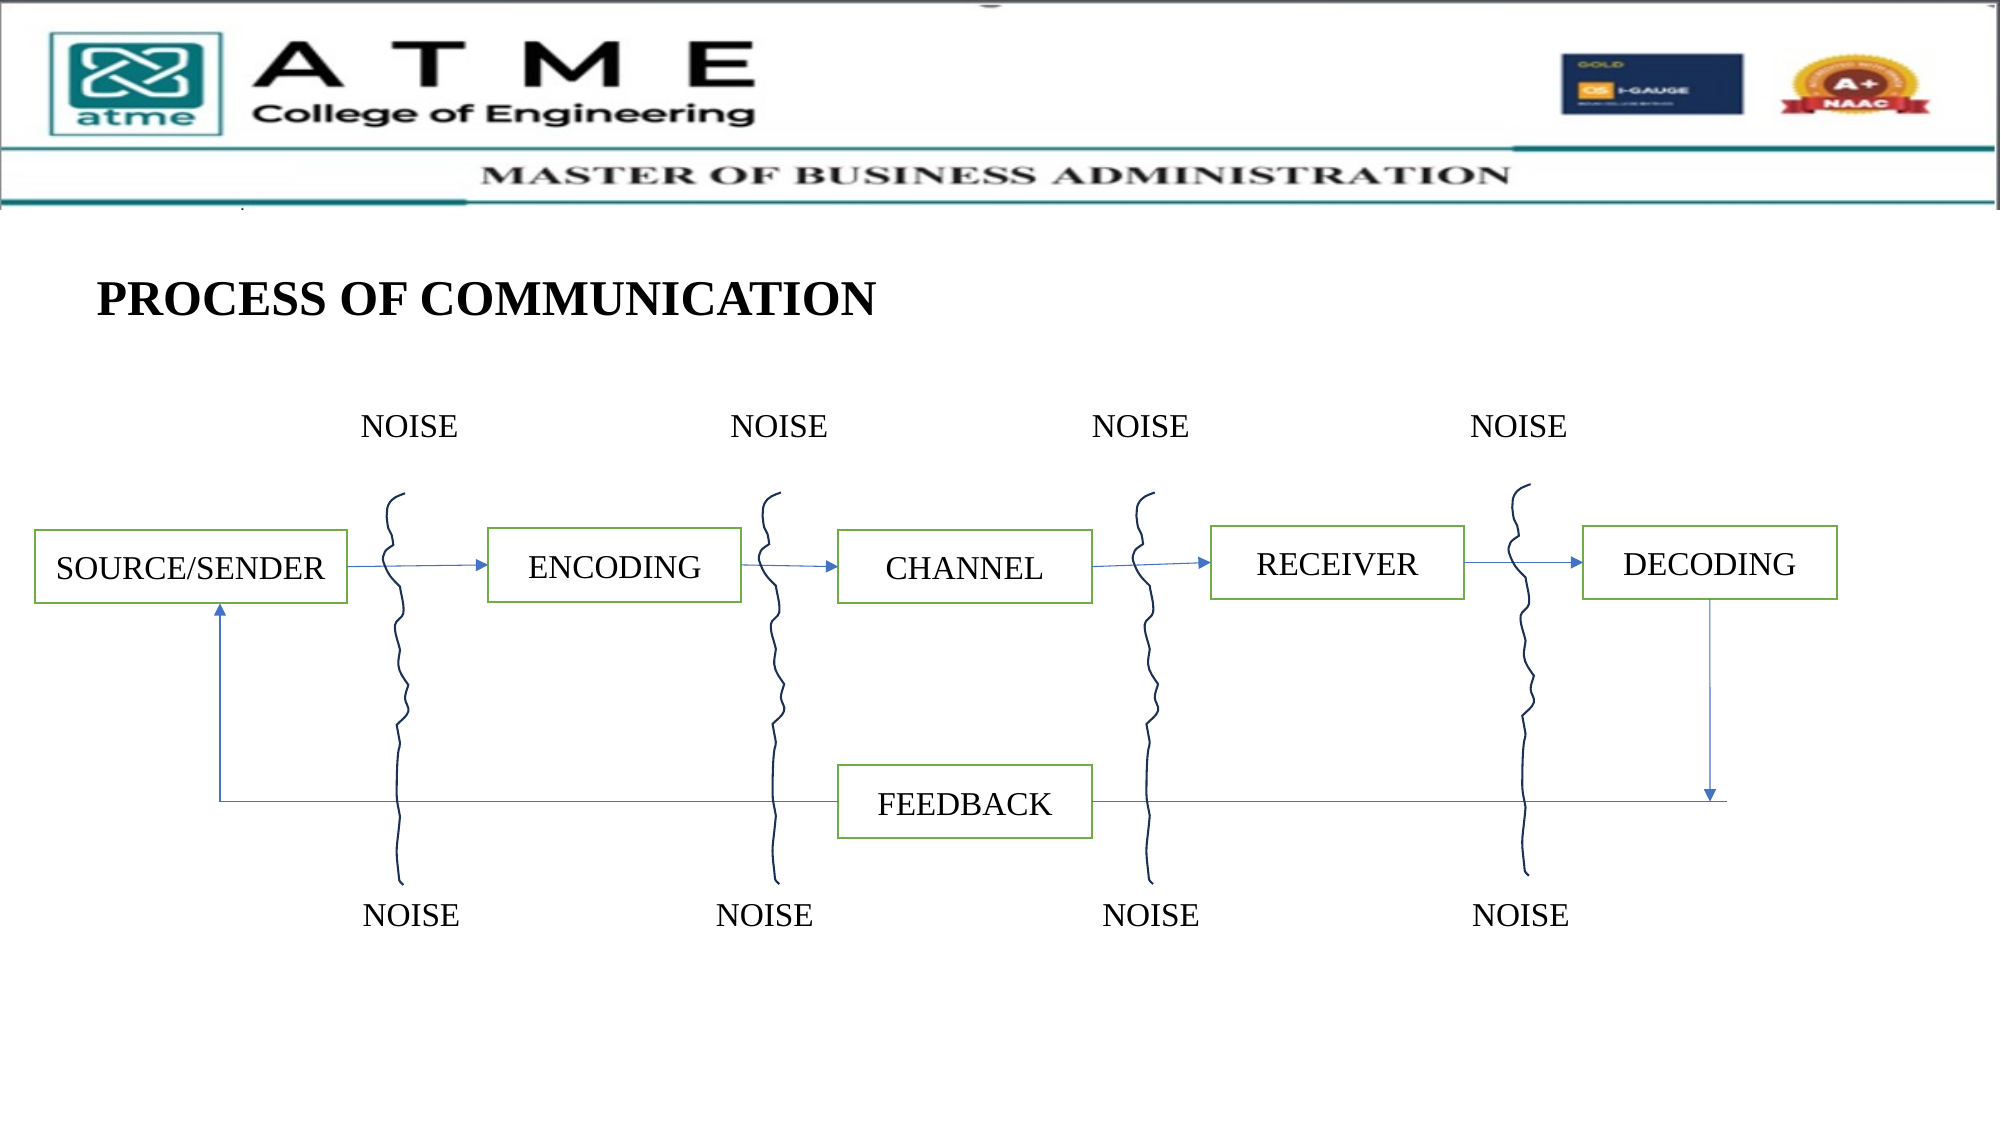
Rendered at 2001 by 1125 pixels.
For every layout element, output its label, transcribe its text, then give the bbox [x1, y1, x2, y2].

text_box ENCODING [487, 527, 742, 603]
text_box [381, 492, 406, 564]
text_box FEEDBACK [837, 764, 1093, 839]
text_box DECODING [1582, 525, 1838, 600]
text_box [1131, 491, 1156, 562]
text_box [760, 567, 786, 801]
list PROCESS OF COMMUNICATION NOISE NOISE NOISE NOISE NOISE NOISE NOISE NOISE [81, 264, 1925, 1074]
text_box [757, 491, 782, 564]
text_box [771, 802, 780, 885]
picture [0, 0, 2000, 210]
text_box [1521, 802, 1530, 877]
text_box SOURCE/SENDER [34, 529, 348, 604]
text_box [384, 567, 410, 801]
text_box CHANNEL [837, 529, 1093, 604]
text_box [1512, 563, 1536, 801]
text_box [1091, 562, 1211, 567]
text_box [1134, 567, 1160, 801]
text_box RECEIVER [1210, 525, 1465, 600]
text_box [1507, 483, 1531, 562]
text_box [1145, 802, 1154, 885]
text_box [395, 802, 405, 886]
